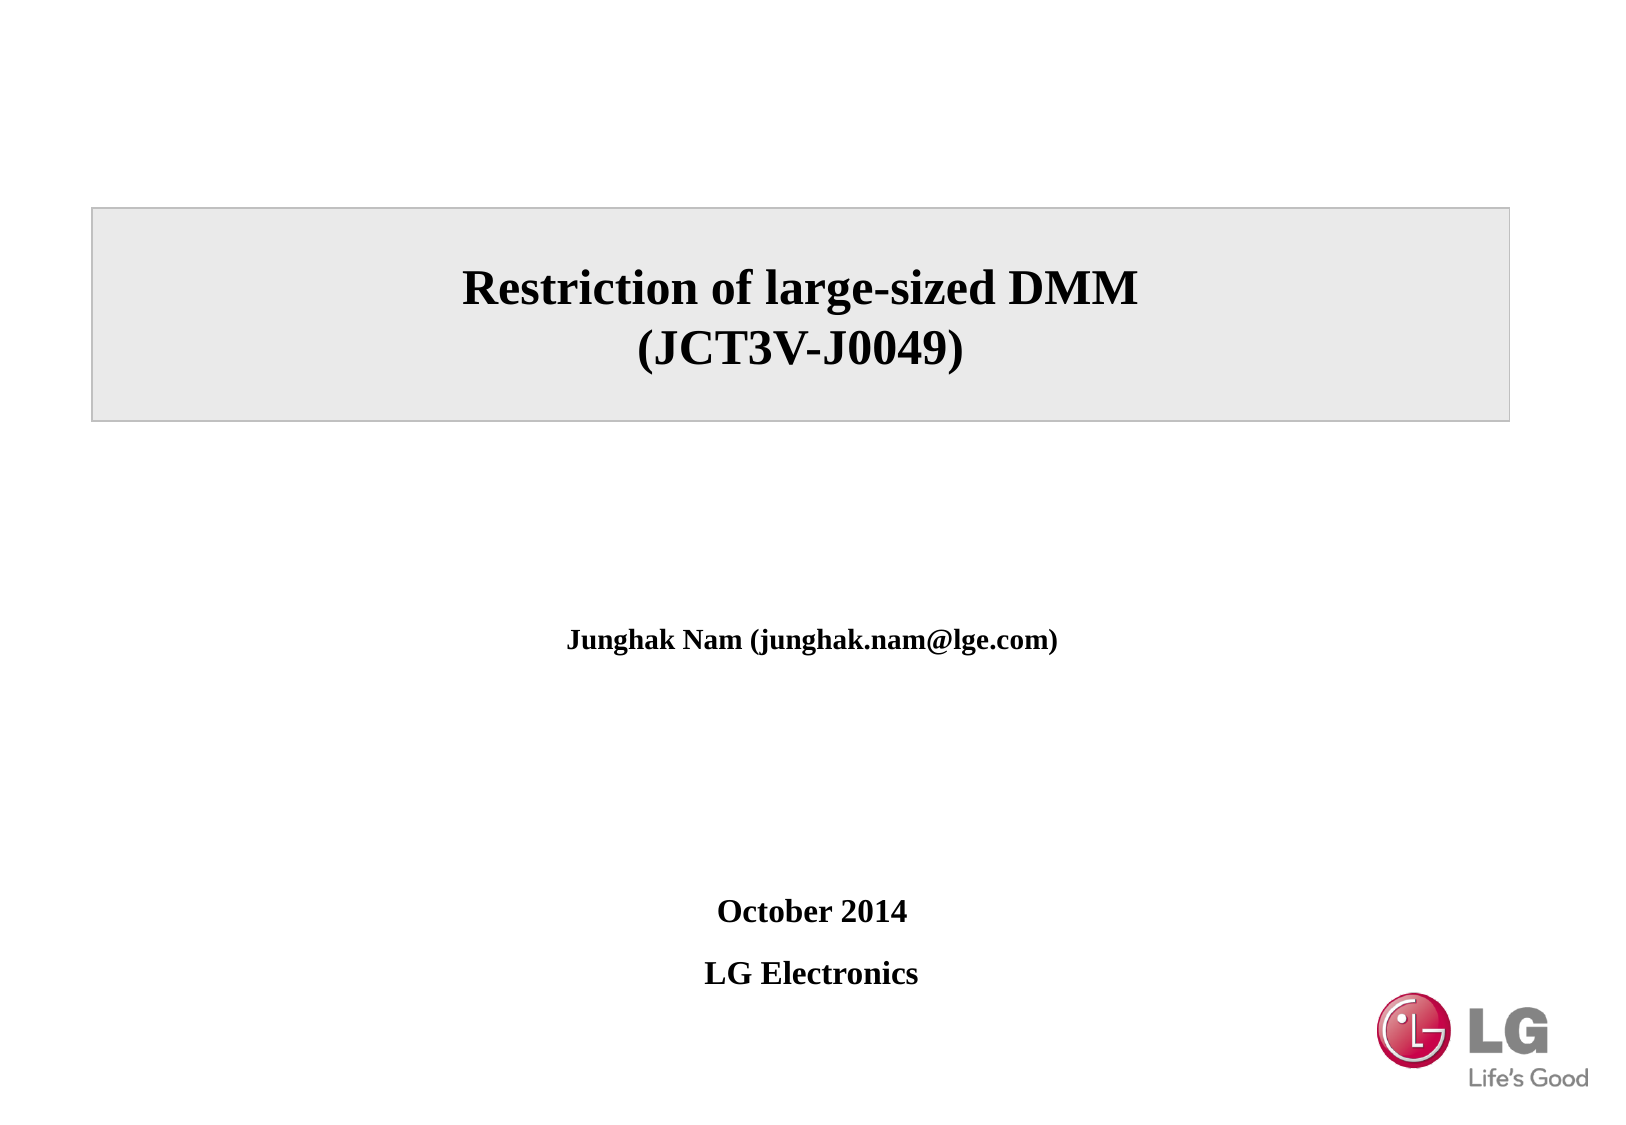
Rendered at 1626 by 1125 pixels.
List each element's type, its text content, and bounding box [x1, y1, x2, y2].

text_box October 2014 [664, 882, 961, 937]
text_box Restriction of large-sized DMM (JCT3V-J0049) [91, 208, 1510, 421]
text_box Junghak Nam (junghak.nam@lge.com) [0, 609, 1625, 663]
picture [1375, 985, 1588, 1093]
text_box LG Electronics [651, 944, 972, 999]
